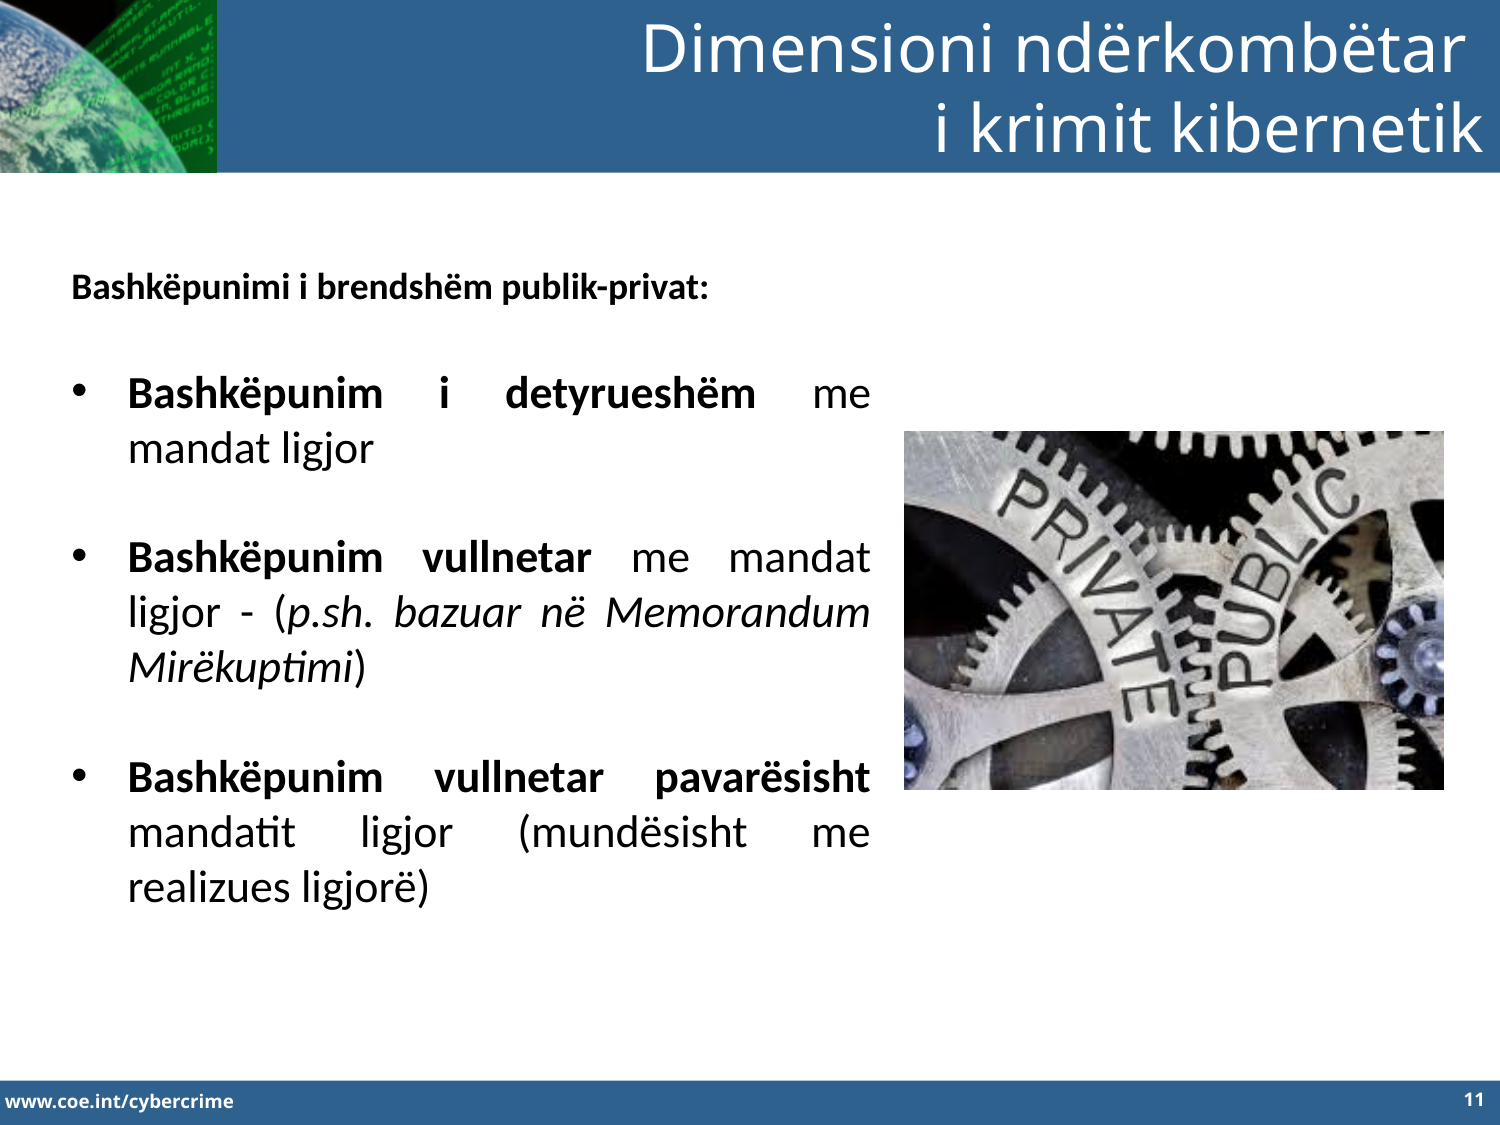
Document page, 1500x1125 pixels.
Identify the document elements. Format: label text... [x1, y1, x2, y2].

picture [904, 431, 1444, 790]
slide_number 11 [1149, 1079, 1500, 1125]
text_box Dimensioni ndërkombëtar i krimit kibernetik [329, 9, 1500, 162]
picture [0, 1, 217, 173]
text_box Bashkëpunimi i brendshëm publik-privat: Bashkëpunim i detyrueshëm me mandat ligjor Bashkëpunim vullnetar me mandat ligjor - (p.sh. bazuar në Memorandum Mirëkuptimi) Bashkëpunim vullnetar pavarësisht mandatit ligjor (mundësisht me realizues ligjorë) [56, 254, 886, 920]
